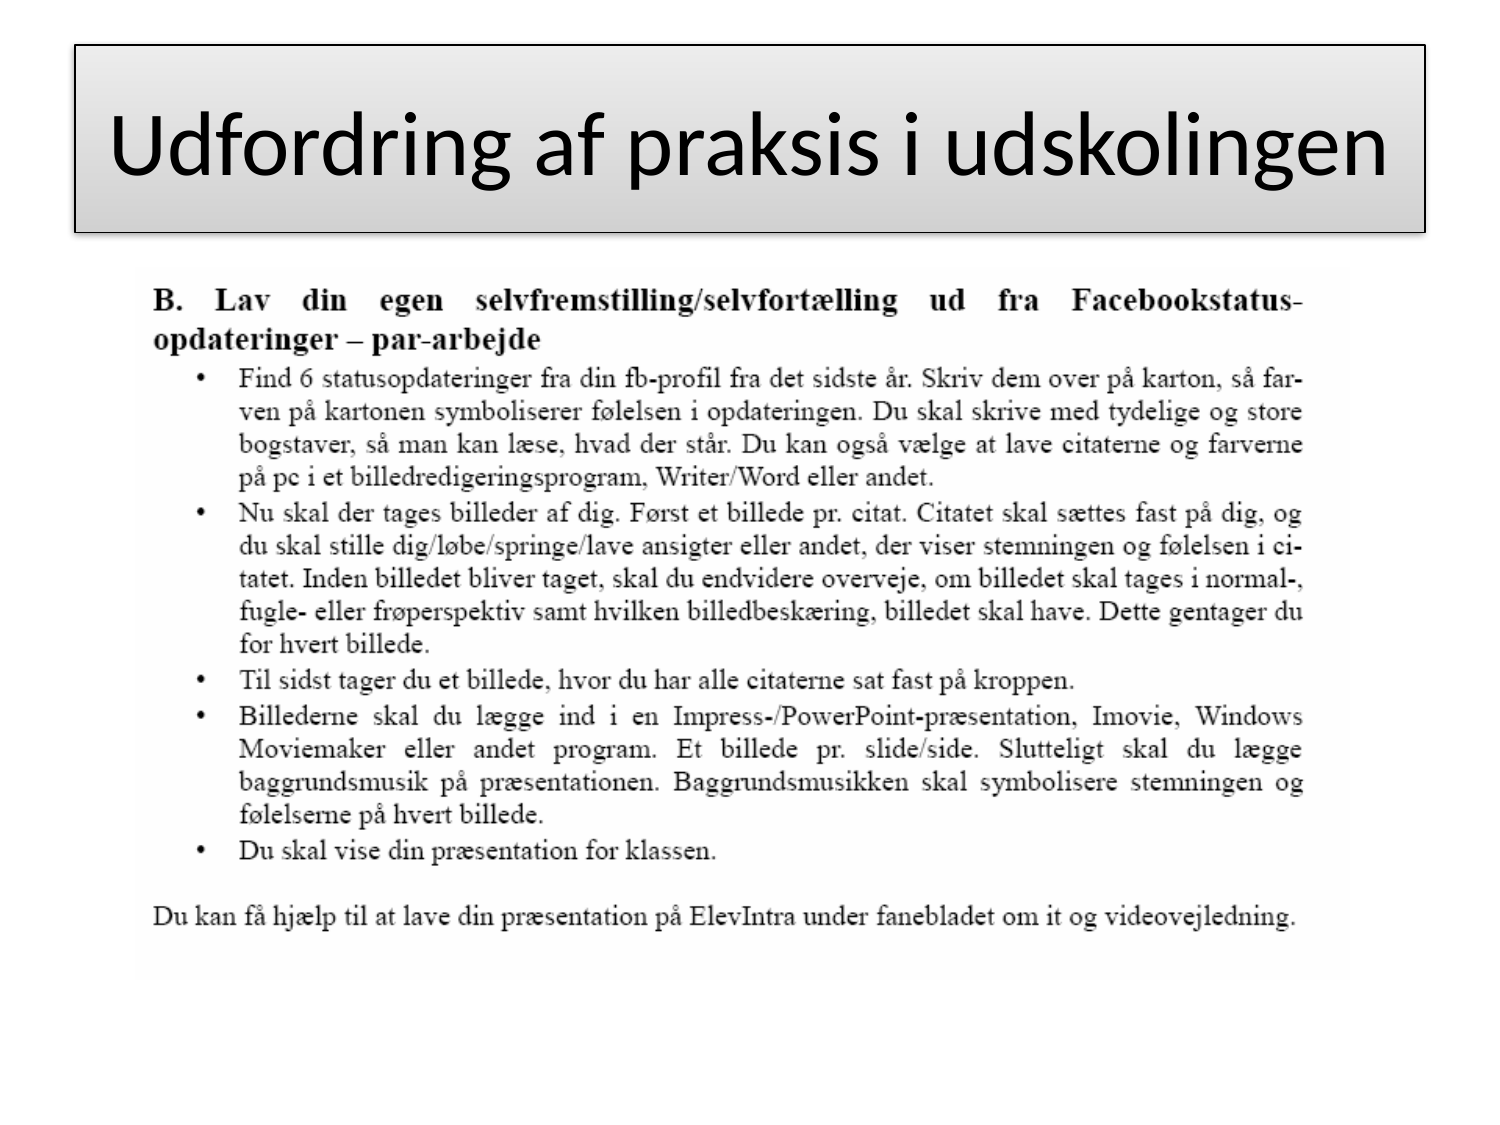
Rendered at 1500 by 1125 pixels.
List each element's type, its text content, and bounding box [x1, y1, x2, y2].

title Udfordring af praksis i udskolingen [74, 44, 1426, 233]
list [135, 266, 1350, 980]
